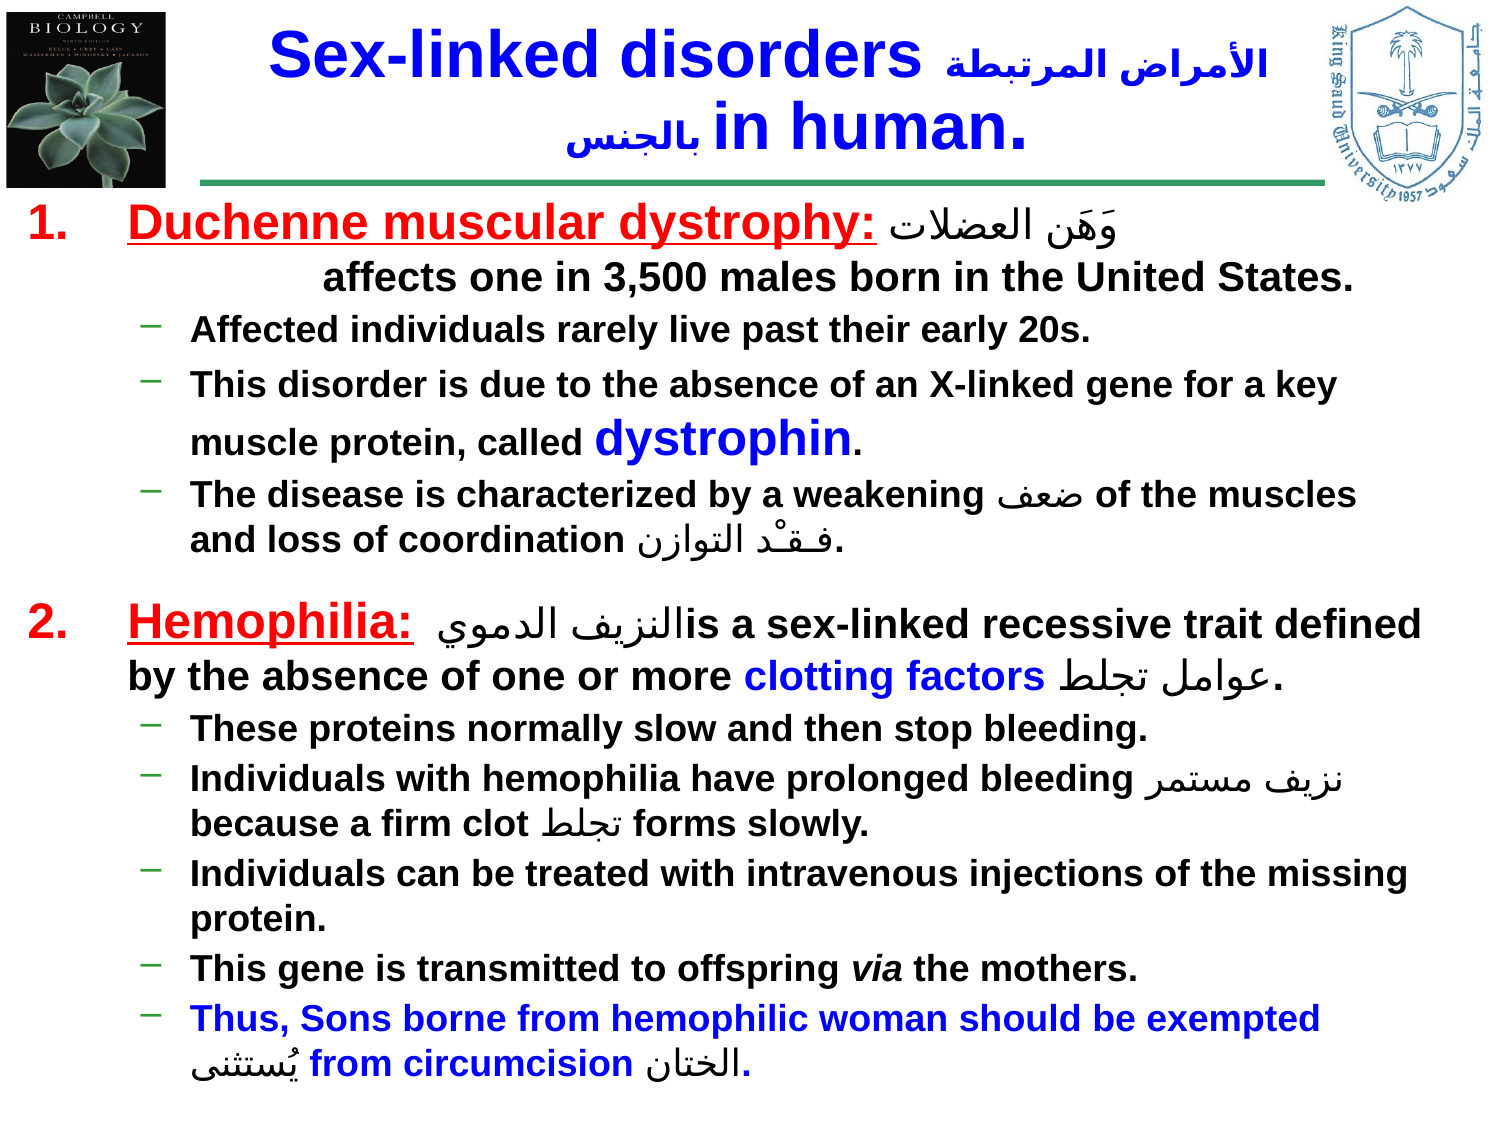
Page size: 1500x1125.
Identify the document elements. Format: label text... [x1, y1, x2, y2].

text_box Duchenne muscular dystrophy: وَهَن العضلات affects one in 3,500 males born in the United States. Affected individuals rarely live past their early 20s. This disorder is due to the absence of an X-linked gene for a key muscle protein, called dystrophin. The disease is characterized by a weakening ضعف of the muscles and loss of coordination فـقـْد التوازن. [12, 216, 1438, 568]
text_box Hemophilia: النزيف الدمويis a sex-linked recessive trait defined by the absence of one or more clotting factors عوامل تجلط. These proteins normally slow and then stop bleeding. Individuals with hemophilia have prolonged bleeding نزيف مستمر because a firm clot تجلط forms slowly. Individuals can be treated with intravenous injections of the missing protein. This gene is transmitted to offspring via the mothers. Thus, Sons borne from hemophilic woman should be exempted يُستثنى from circumcision الختان. [12, 581, 1450, 1092]
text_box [5, 0, 1488, 209]
